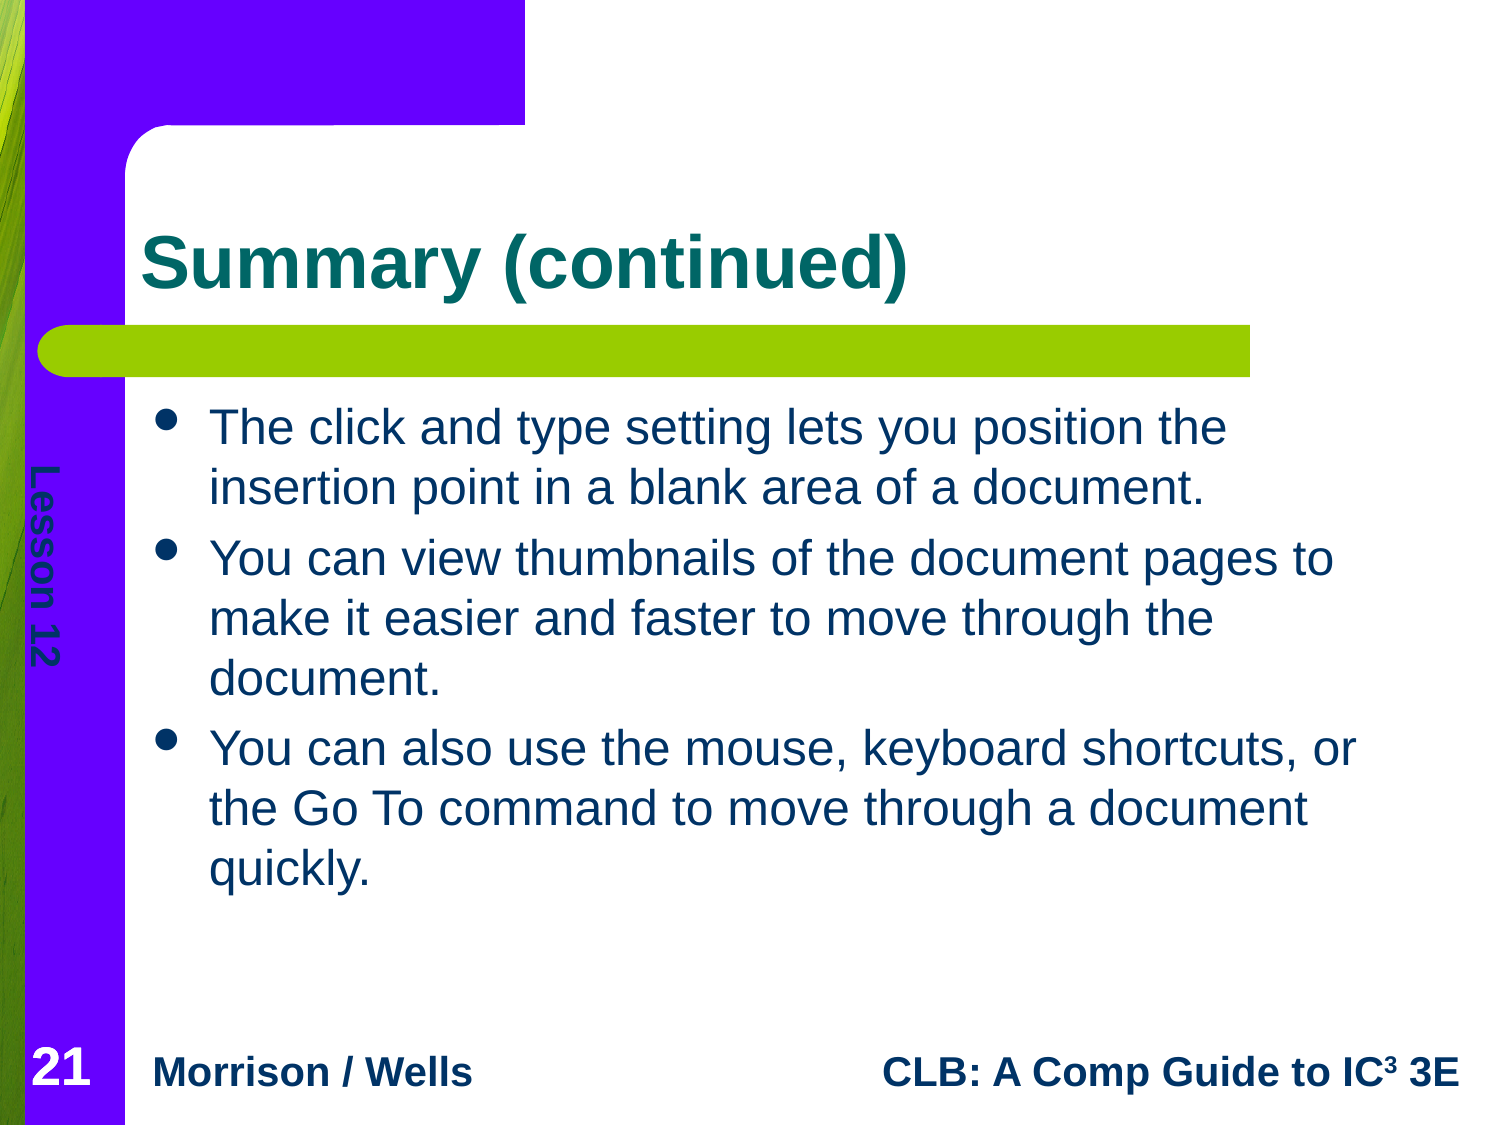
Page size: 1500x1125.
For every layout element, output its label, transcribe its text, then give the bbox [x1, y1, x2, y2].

text_box 21 [13, 1023, 111, 1105]
title Summary (continued) [124, 124, 1426, 313]
list The click and type setting lets you position the insertion point in a blank area of a document. You can view thumbnails of the document pages to make it easier and faster to move through the document. You can also use the mouse, keyboard shortcuts, or the Go To command to move through a document quickly. [137, 387, 1400, 999]
picture [0, 0, 25, 1125]
